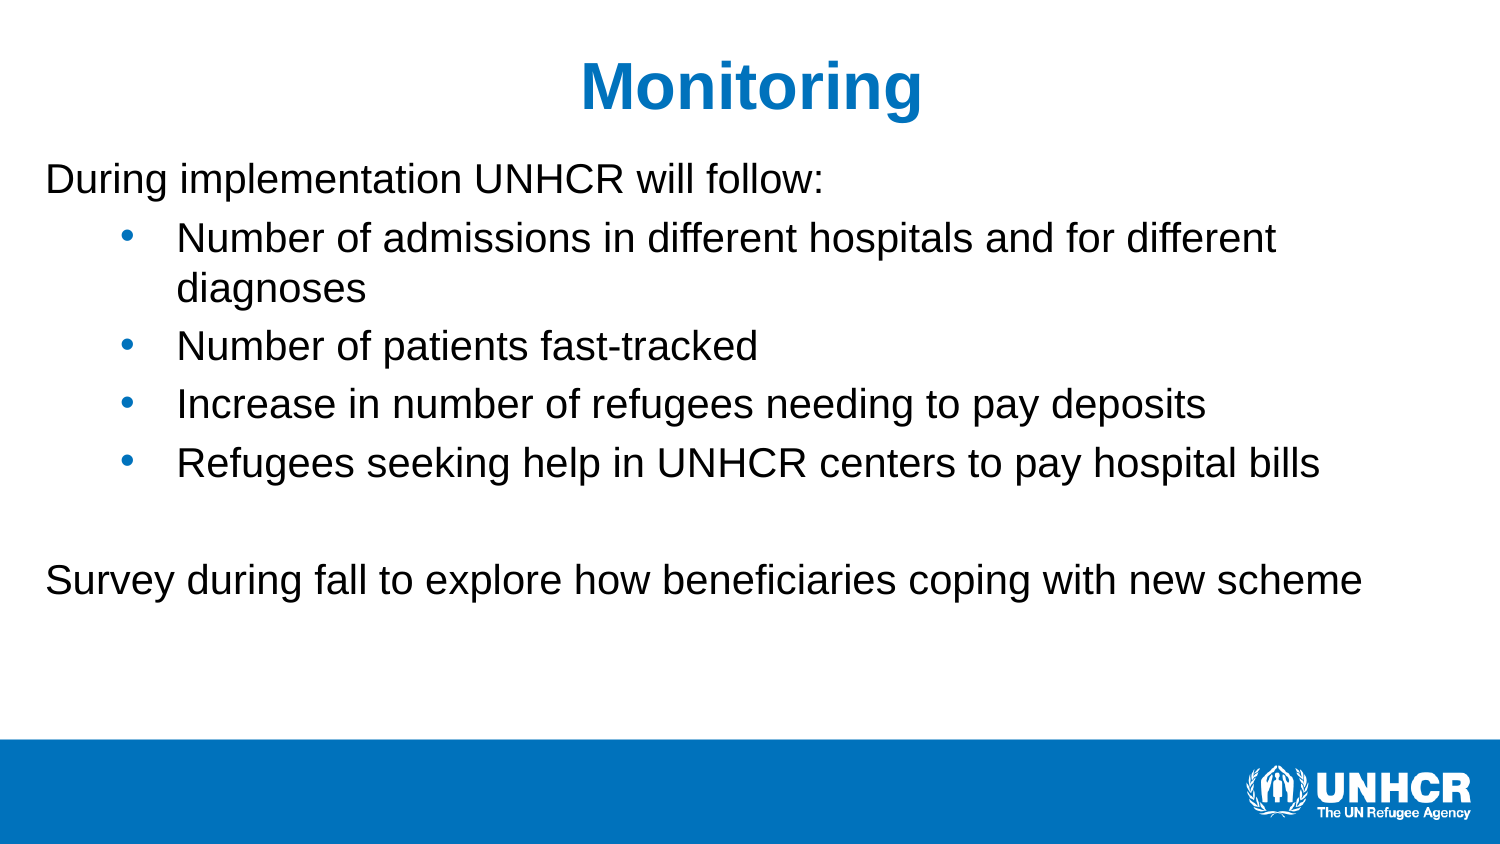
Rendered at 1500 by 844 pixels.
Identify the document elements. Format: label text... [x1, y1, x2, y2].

title Monitoring [29, 44, 1476, 124]
subtitle During implementation UNHCR will follow: Number of admissions in different hospitals and for different diagnoses Number of patients fast-tracked Increase in number of refugees needing to pay deposits Refugees seeking help in UNHCR centers to pay hospital bills Survey during fall to explore how beneficiaries coping with new scheme [29, 152, 1476, 706]
picture [0, 739, 1500, 844]
